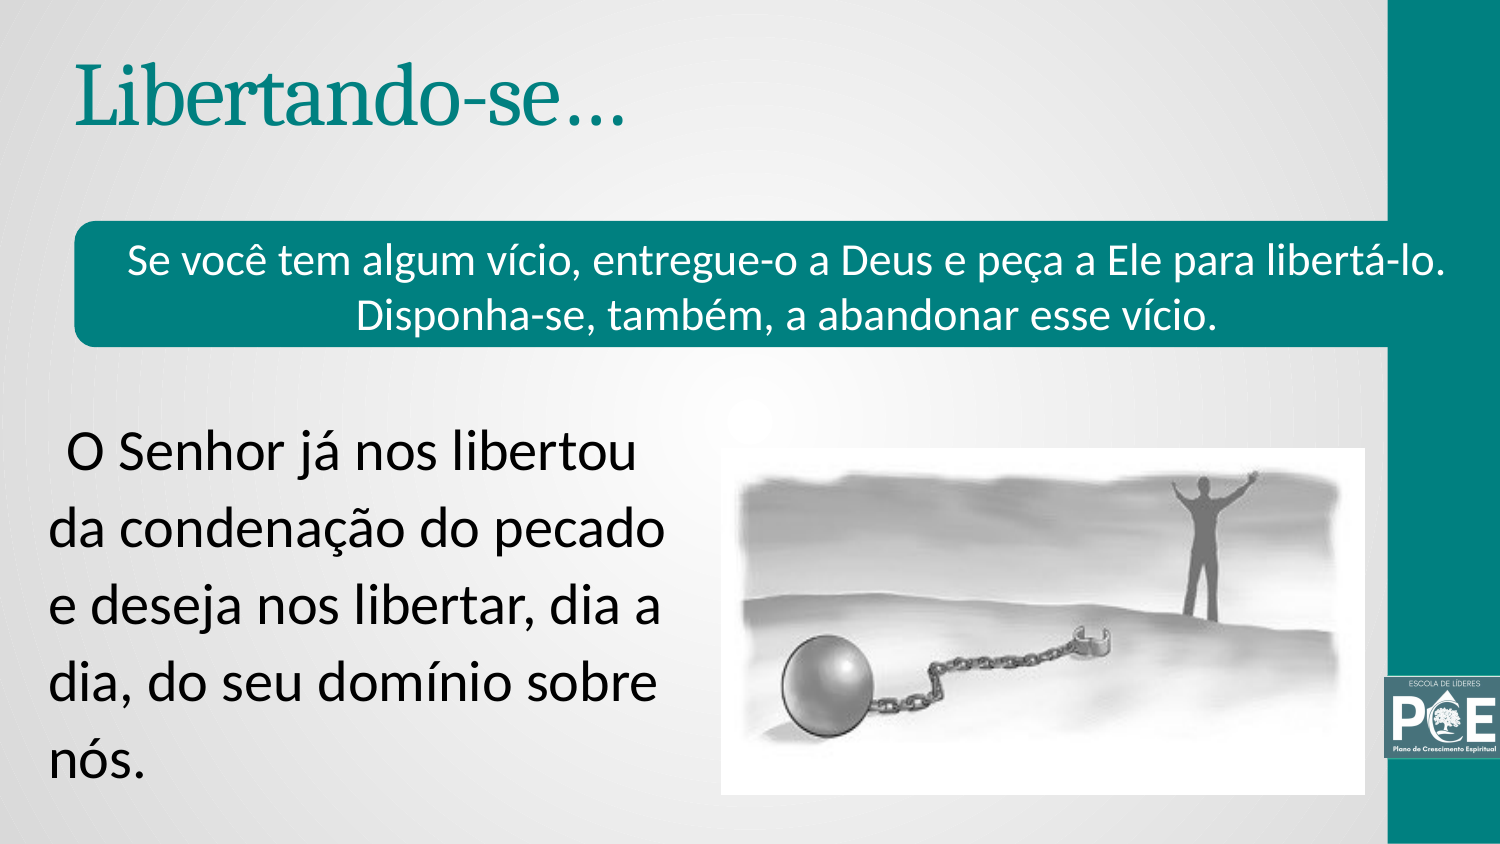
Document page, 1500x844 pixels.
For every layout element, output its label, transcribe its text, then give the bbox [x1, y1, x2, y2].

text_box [74, 220, 1500, 348]
title Libertando-se… [65, 27, 1466, 151]
list O Senhor já nos libertou da condenação do pecado e deseja nos libertar, dia a dia, do seu domínio sobre nós. [40, 379, 681, 816]
picture [720, 448, 1366, 795]
picture [1384, 676, 1500, 758]
